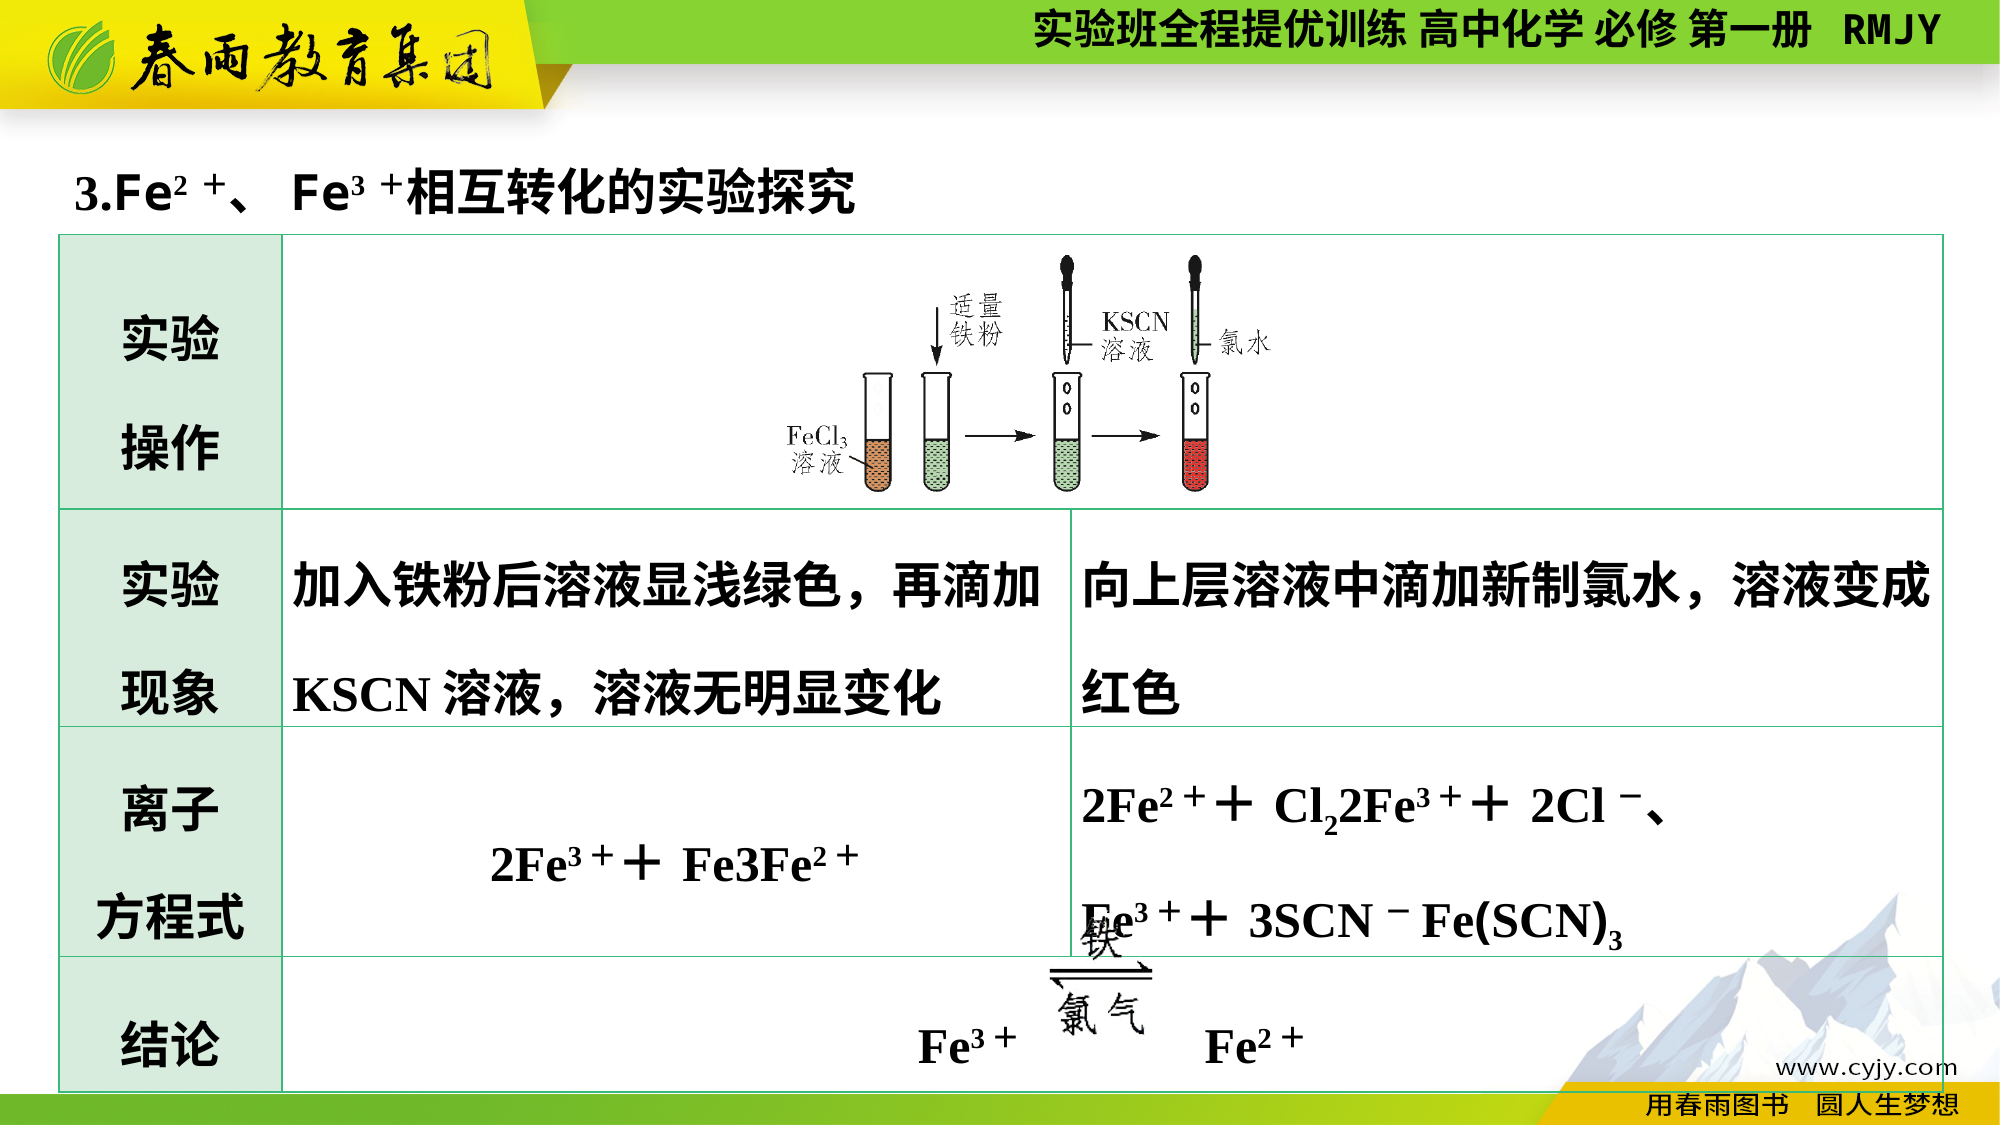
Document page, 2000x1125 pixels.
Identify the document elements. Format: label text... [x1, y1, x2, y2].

picture [0, 0, 2000, 1125]
list 3.Fe2＋、Fe3＋相互转化的实验探究 [59, 122, 1944, 217]
